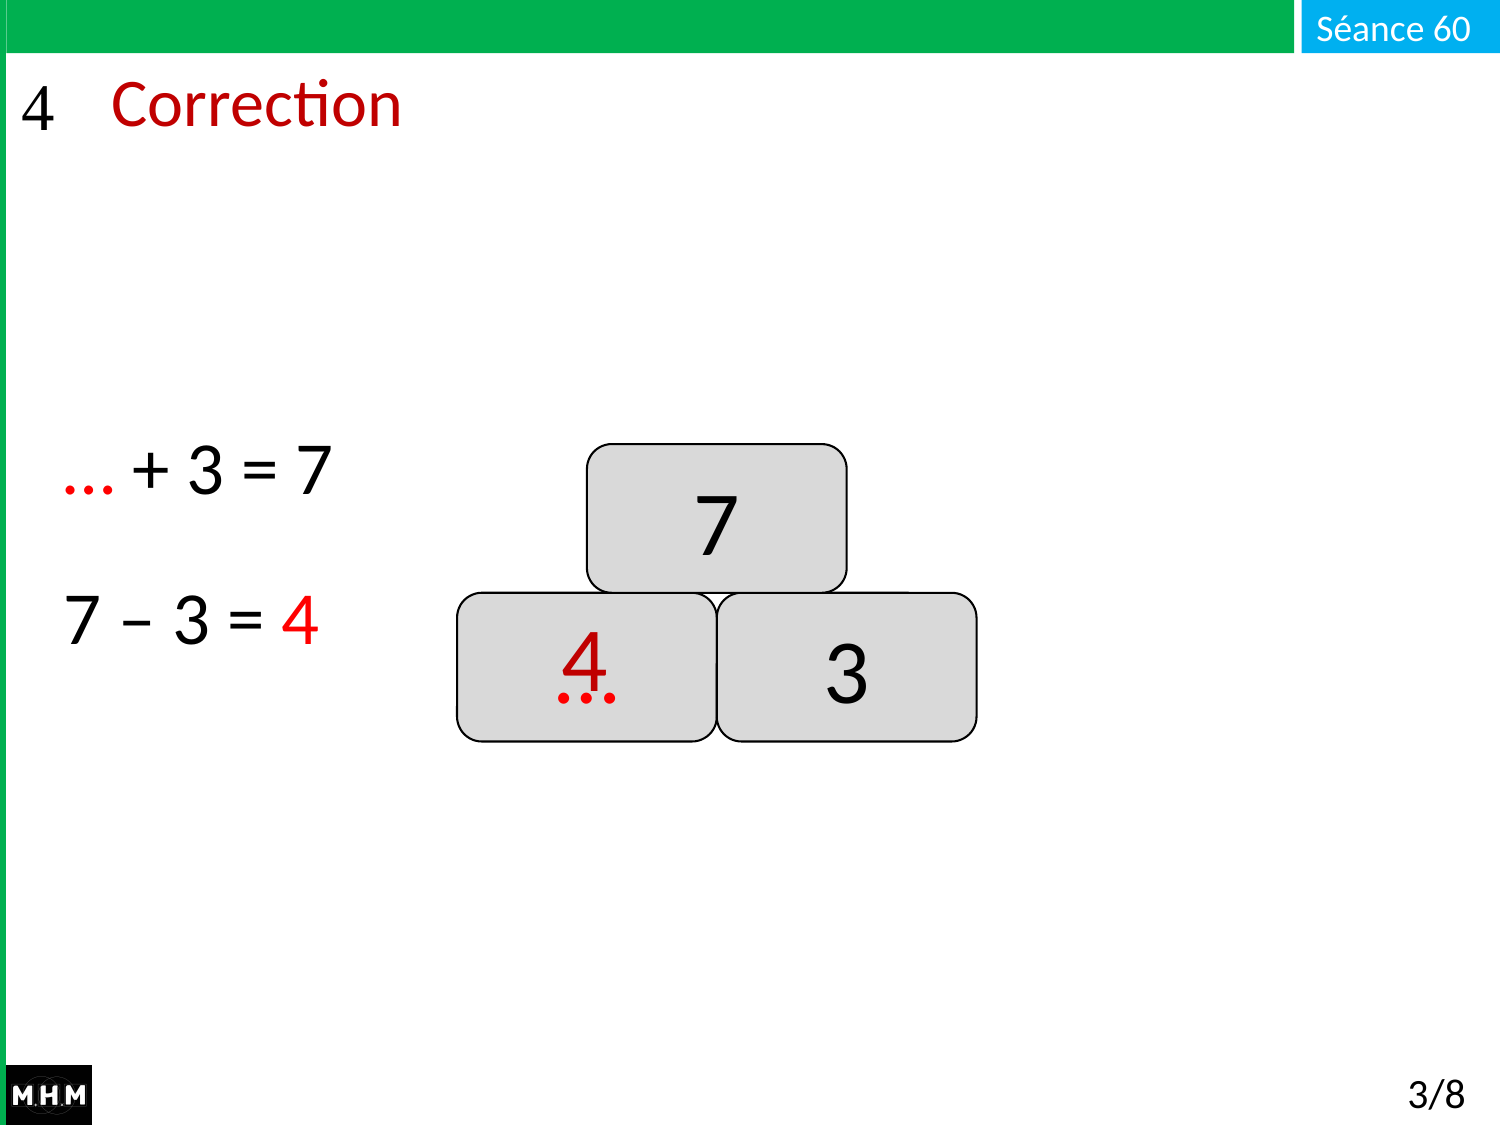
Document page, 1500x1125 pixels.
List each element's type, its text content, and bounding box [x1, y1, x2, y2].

text_box 3 [715, 591, 978, 743]
text_box 7 – 3 = 4 [48, 562, 430, 668]
text_box … + 3 = 7 [48, 412, 430, 518]
list 3/8 [1373, 1064, 1500, 1125]
title Correction [96, 60, 1391, 150]
text_box … [455, 591, 717, 743]
text_box 7 [585, 443, 848, 594]
text_box 4 [546, 592, 617, 718]
picture [6, 1065, 92, 1125]
